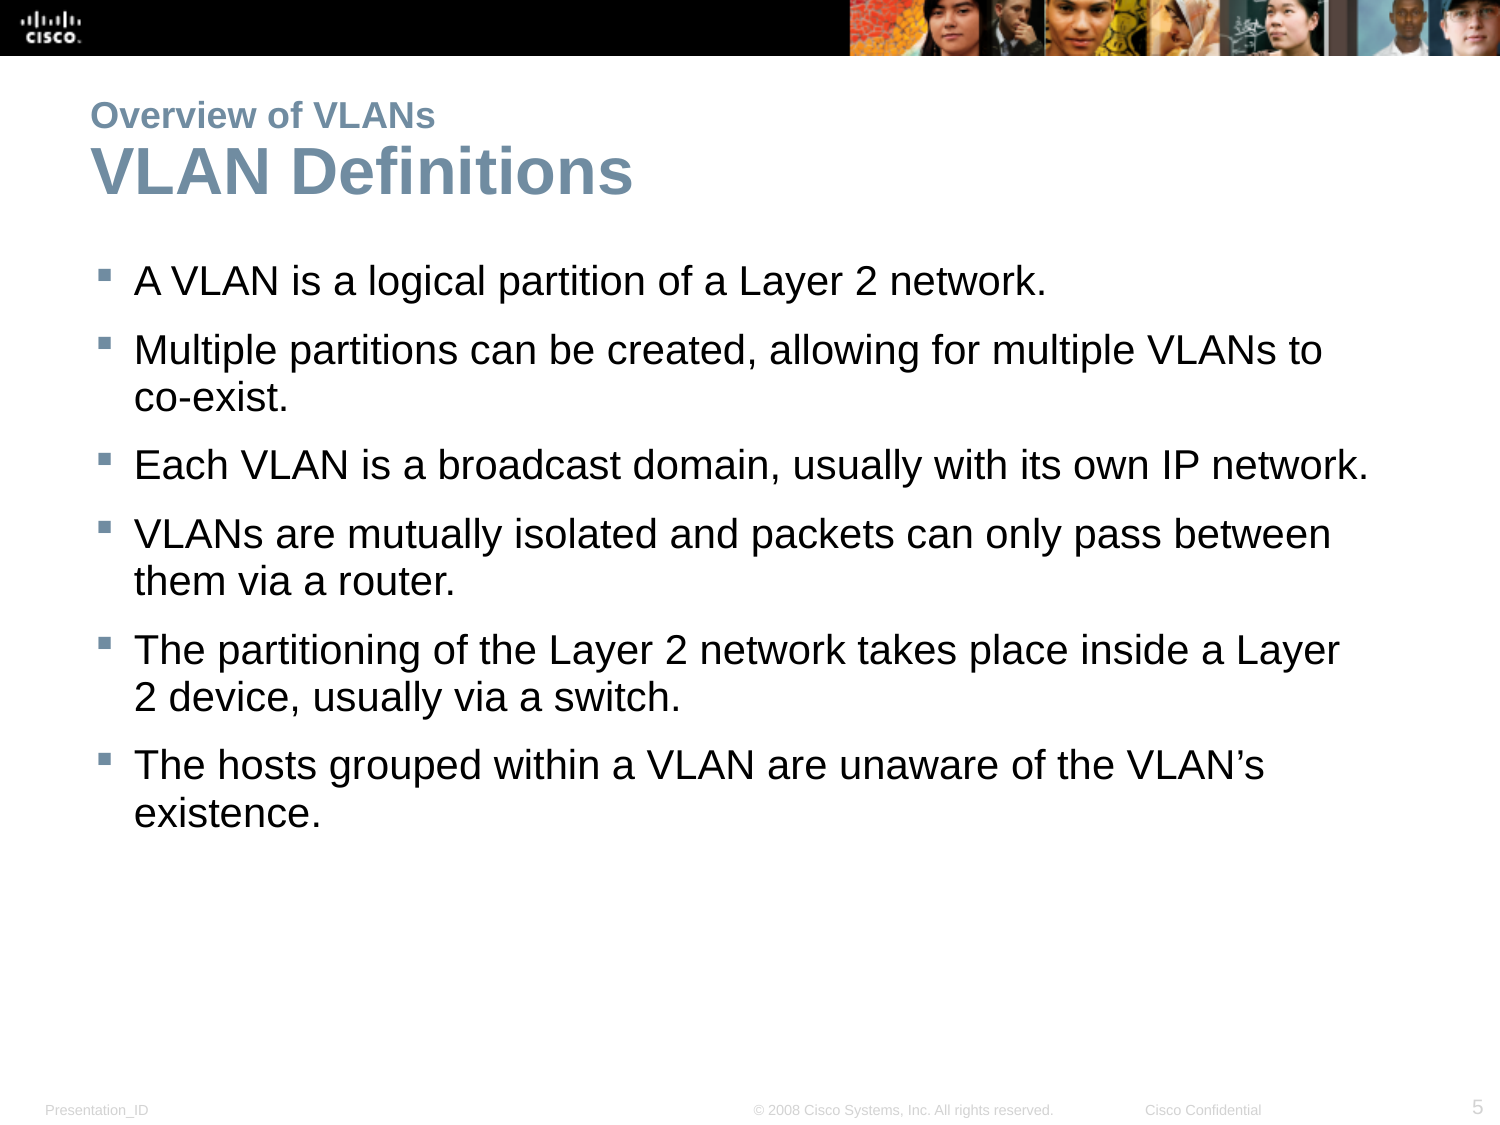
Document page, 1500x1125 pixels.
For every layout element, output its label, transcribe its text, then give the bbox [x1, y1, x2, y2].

picture [0, 0, 1500, 56]
list A VLAN is a logical partition of a Layer 2 network. Multiple partitions can be created, allowing for multiple VLANs to co-exist. Each VLAN is a broadcast domain, usually with its own IP network. VLANs are mutually isolated and packets can only pass between them via a router. The partitioning of the Layer 2 network takes place inside a Layer 2 device, usually via a switch. The hosts grouped within a VLAN are unaware of the VLAN’s existence. [81, 250, 1385, 1048]
title Overview of VLANs VLAN Definitions [76, 77, 1414, 216]
